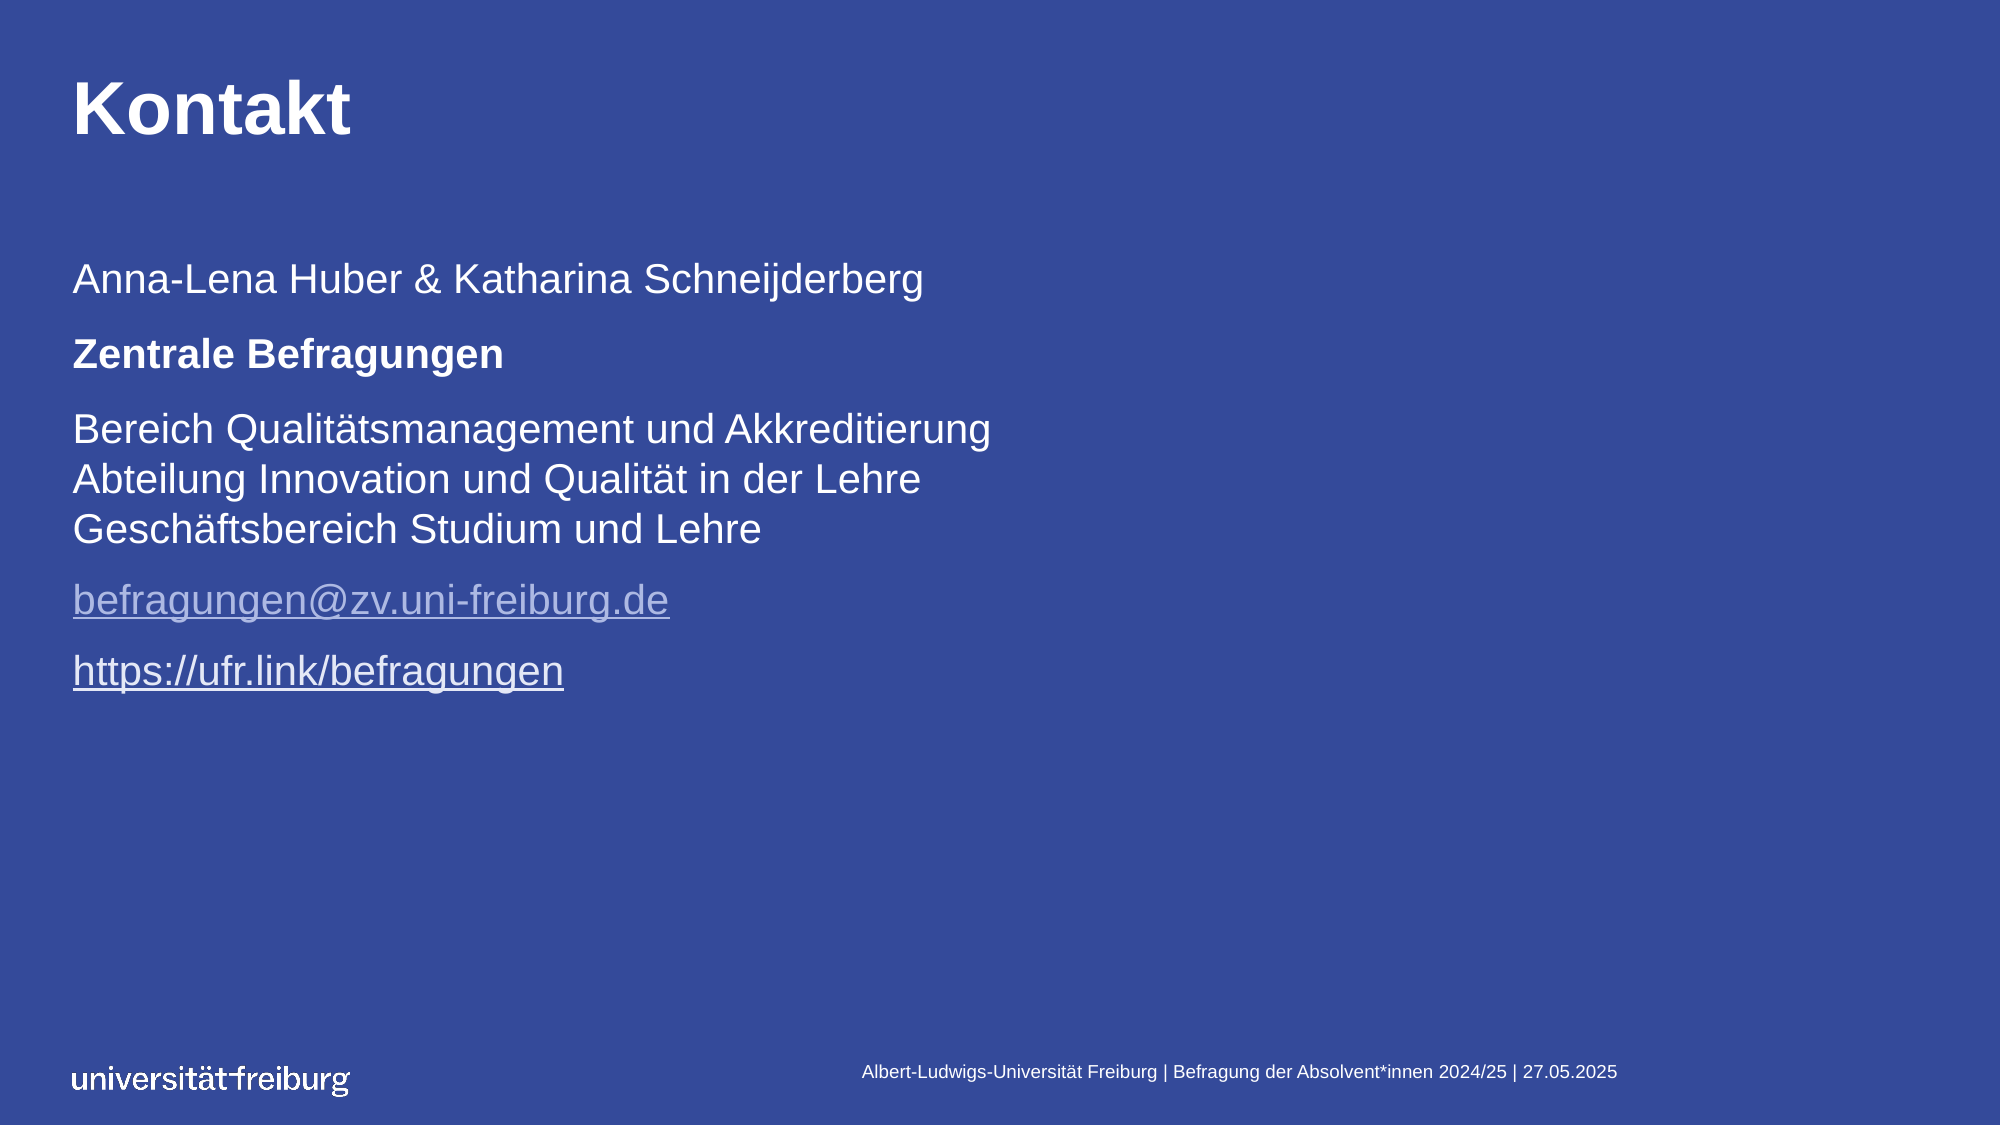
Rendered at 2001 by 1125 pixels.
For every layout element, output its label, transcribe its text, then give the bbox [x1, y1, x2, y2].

title Kontakt [72, 59, 1933, 278]
footer Albert-Ludwigs-Universität Freiburg | Befragung der Absolvent*innen 2024/25 | [488, 1060, 1517, 1090]
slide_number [1517, 1060, 1754, 1090]
list Anna-Lena Huber & Katharina Schneijderberg Zentrale Befragungen Bereich Qualitätsmanagement und Akkreditierung Abteilung Innovation und Qualität in der Lehre Geschäftsbereich Studium und Lehre befragungen@zv.uni-freiburg.de https://ufr.link/befragungen [72, 252, 1062, 817]
picture [72, 1065, 351, 1097]
